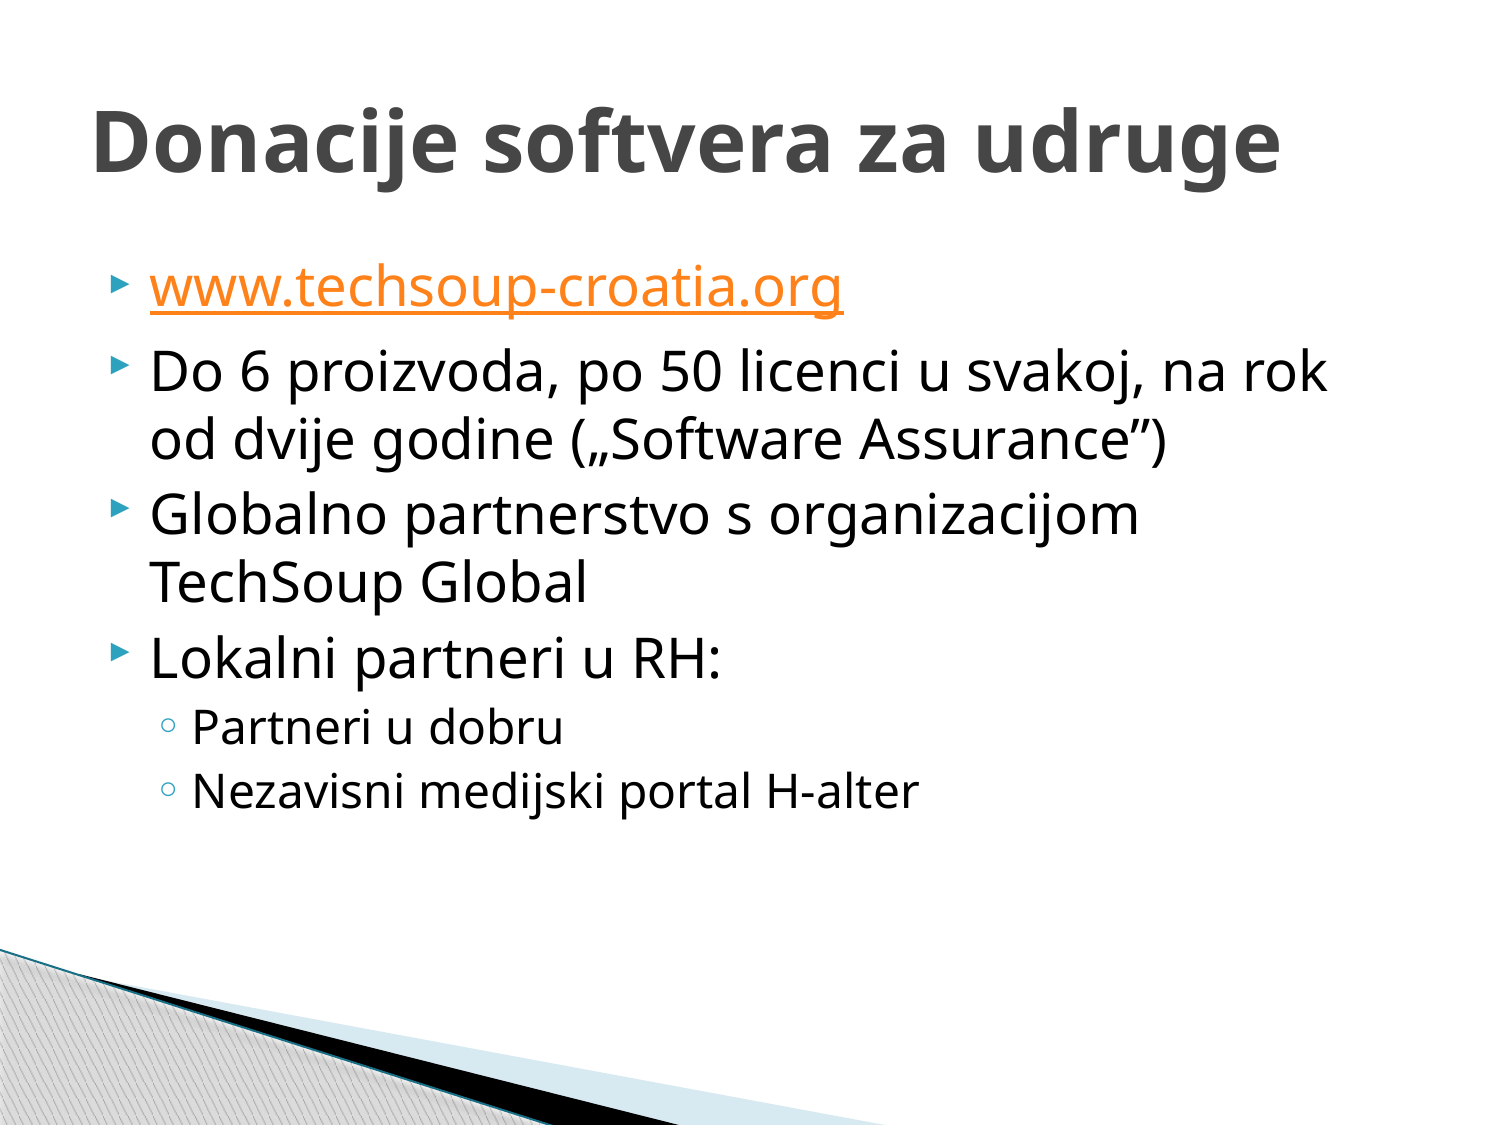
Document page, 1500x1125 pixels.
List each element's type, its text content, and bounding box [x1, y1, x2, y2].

list www.techsoup-croatia.org Do 6 proizvoda, po 50 licenci u svakoj, na rok od dvije godine („Software Assurance”) Globalno partnerstvo s organizacijom TechSoup Global Lokalni partneri u RH: Partneri u dobru Nezavisni medijski portal H-alter [75, 243, 1425, 986]
title Donacije softvera za udruge [75, 45, 1425, 233]
